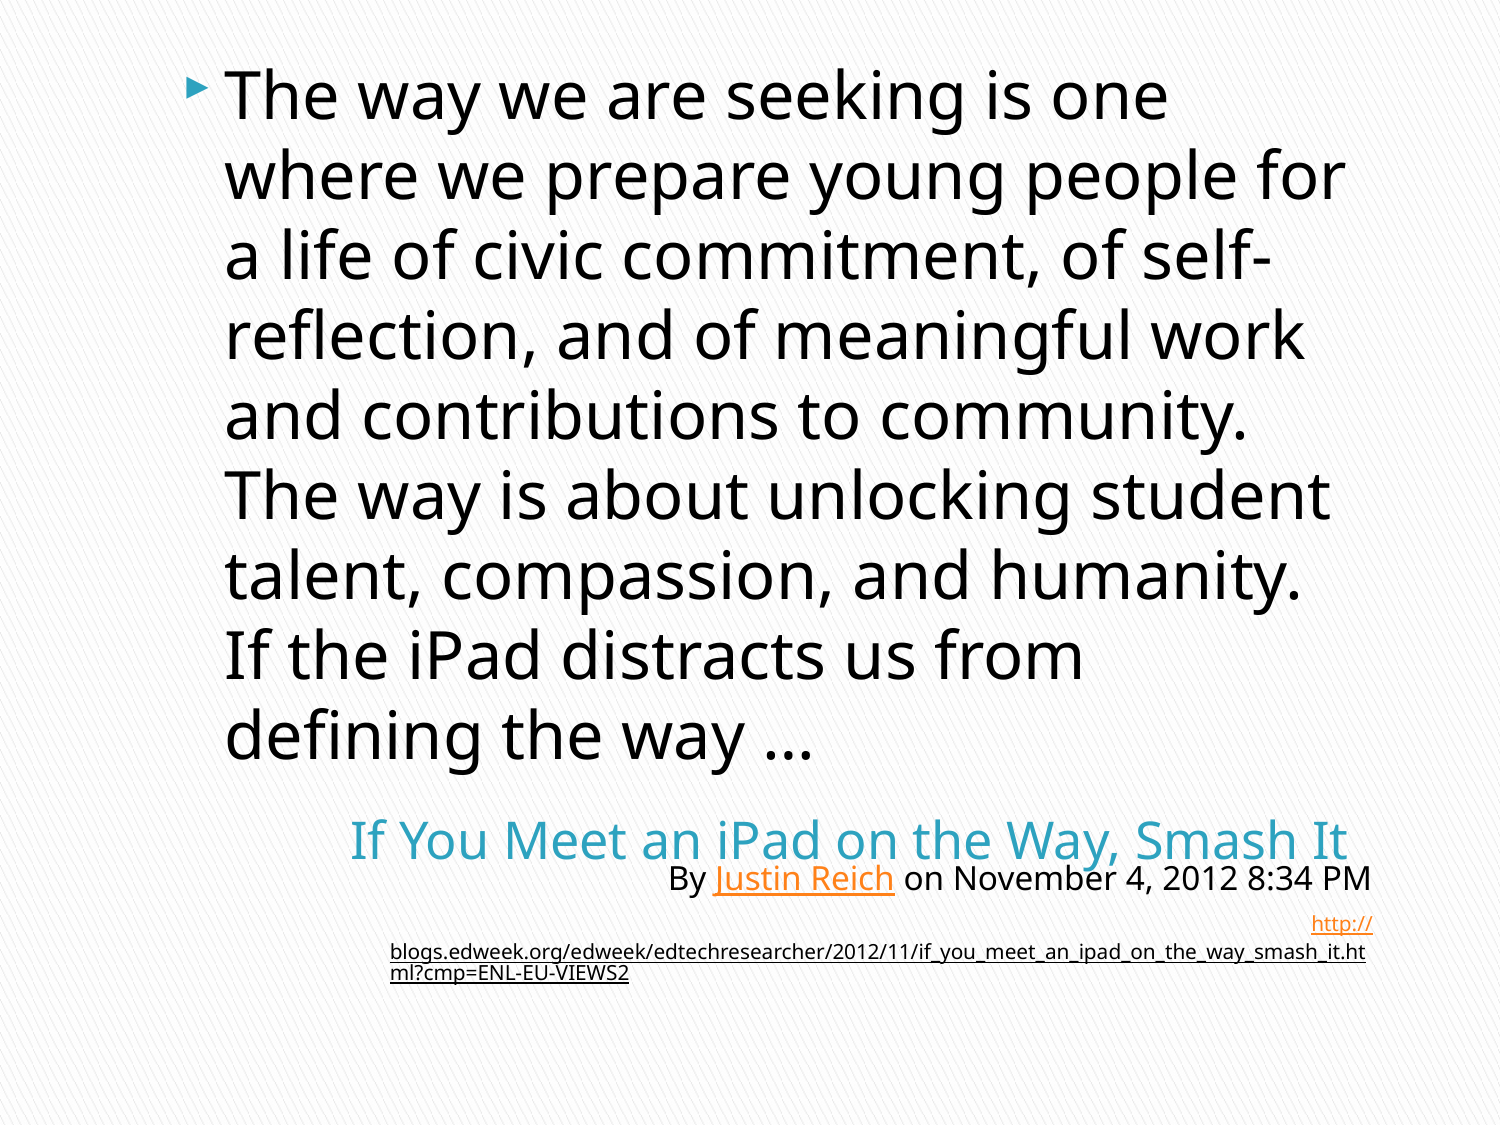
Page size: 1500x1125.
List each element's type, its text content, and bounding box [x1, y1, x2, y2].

list The way we are seeking is one where we prepare young people for a life of civic commitment, of self-reflection, and of meaningful work and contributions to community. The way is about unlocking student talent, compassion, and humanity. If the iPad distracts us from defining the way … [150, 45, 1377, 795]
title If You Meet an iPad on the Way, Smash It [150, 800, 1378, 875]
list By Justin Reich on November 4, 2012 8:34 PM http://blogs.edweek.org/edweek/edtechresearcher/2012/11/if_you_meet_an_ipad_on_the_way_smash_it.html?cmp=ENL-EU-VIEWS2 [375, 849, 1388, 1000]
